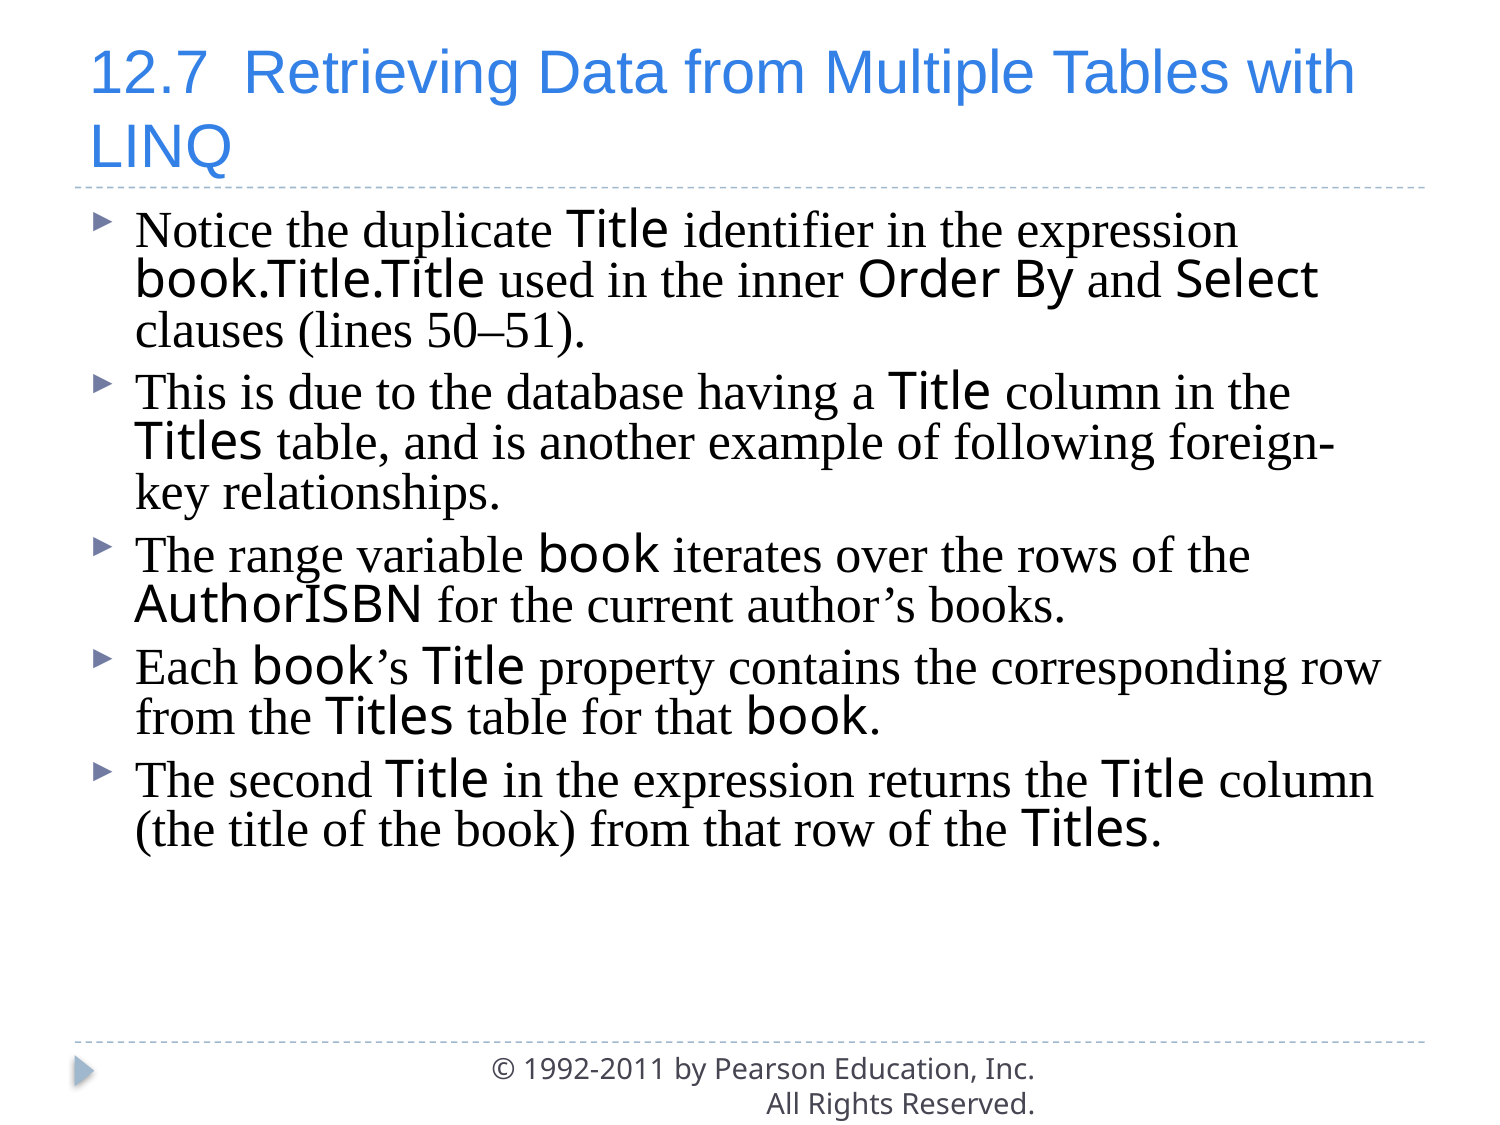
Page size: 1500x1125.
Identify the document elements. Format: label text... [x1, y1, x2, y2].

title 12.7 Retrieving Data from Multiple Tables with LINQ [75, 24, 1425, 188]
list Notice the duplicate Title identifier in the expression book.Title.Title used in the inner Order By and Select clauses (lines 50–51). This is due to the database having a Title column in the Titles table, and is another example of following foreign-key relationships. The range variable book iterates over the rows of the AuthorISBN for the current author’s books. Each book’s Title property contains the corresponding row from the Titles table for that book. The second Title in the expression returns the Title column (the title of the book) from that row of the Titles. [75, 200, 1425, 1006]
footer © 1992-2011 by Pearson Education, Inc. All Rights Reserved. [475, 1042, 1051, 1103]
